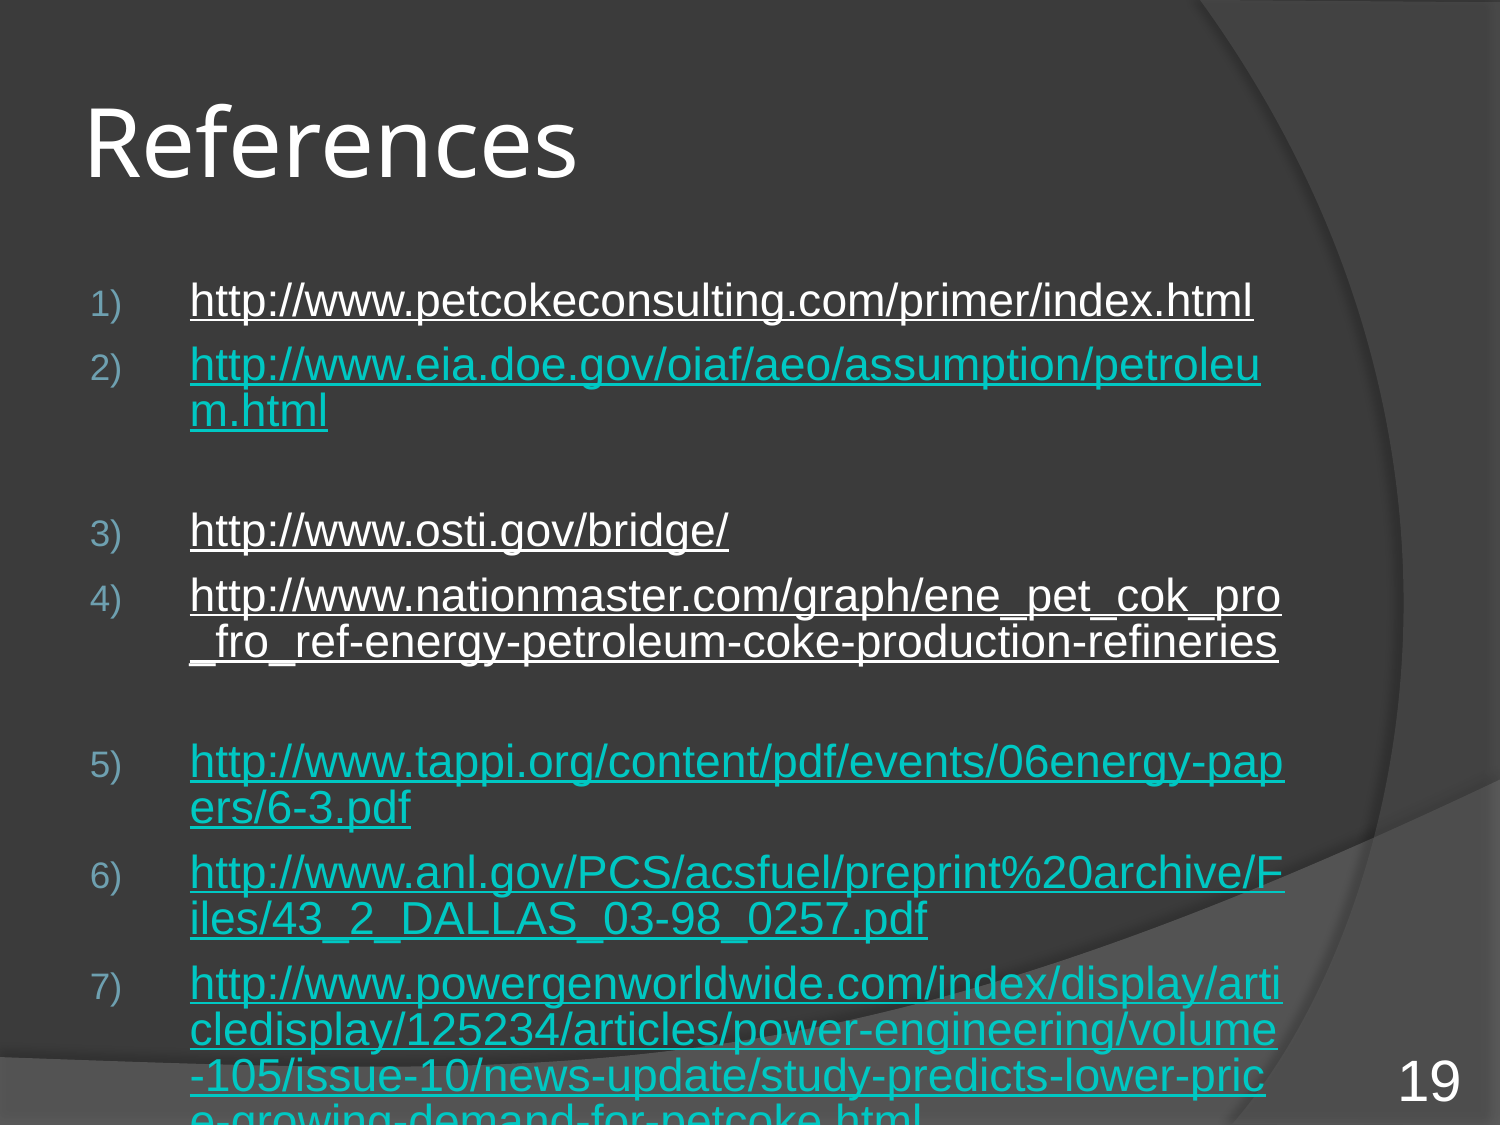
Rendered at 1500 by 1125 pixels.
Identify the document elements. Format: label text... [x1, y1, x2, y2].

slide_number 19 [1337, 1053, 1463, 1114]
title References [75, 45, 1300, 233]
list http://www.petcokeconsulting.com/primer/index.html http://www.eia.doe.gov/oiaf/aeo/assumption/petroleum.html http://www.osti.gov/bridge/ http://www.nationmaster.com/graph/ene_pet_cok_pro_fro_ref-energy-petroleum-coke-production-refineries http://www.tappi.org/content/pdf/events/06energy-papers/6-3.pdf http://www.anl.gov/PCS/acsfuel/preprint%20archive/Files/43_2_DALLAS_03-98_0257.pdf http://www.powergenworldwide.com/index/display/articledisplay/125234/articles/power-engineering/volume-105/issue-10/news-update/study-predicts-lower-price-growing-demand-for-petcoke.html http://www.epa.gov/hpv/pubs/summaries/ptrlcoke/c12563rr2.pdf [75, 262, 1300, 1005]
